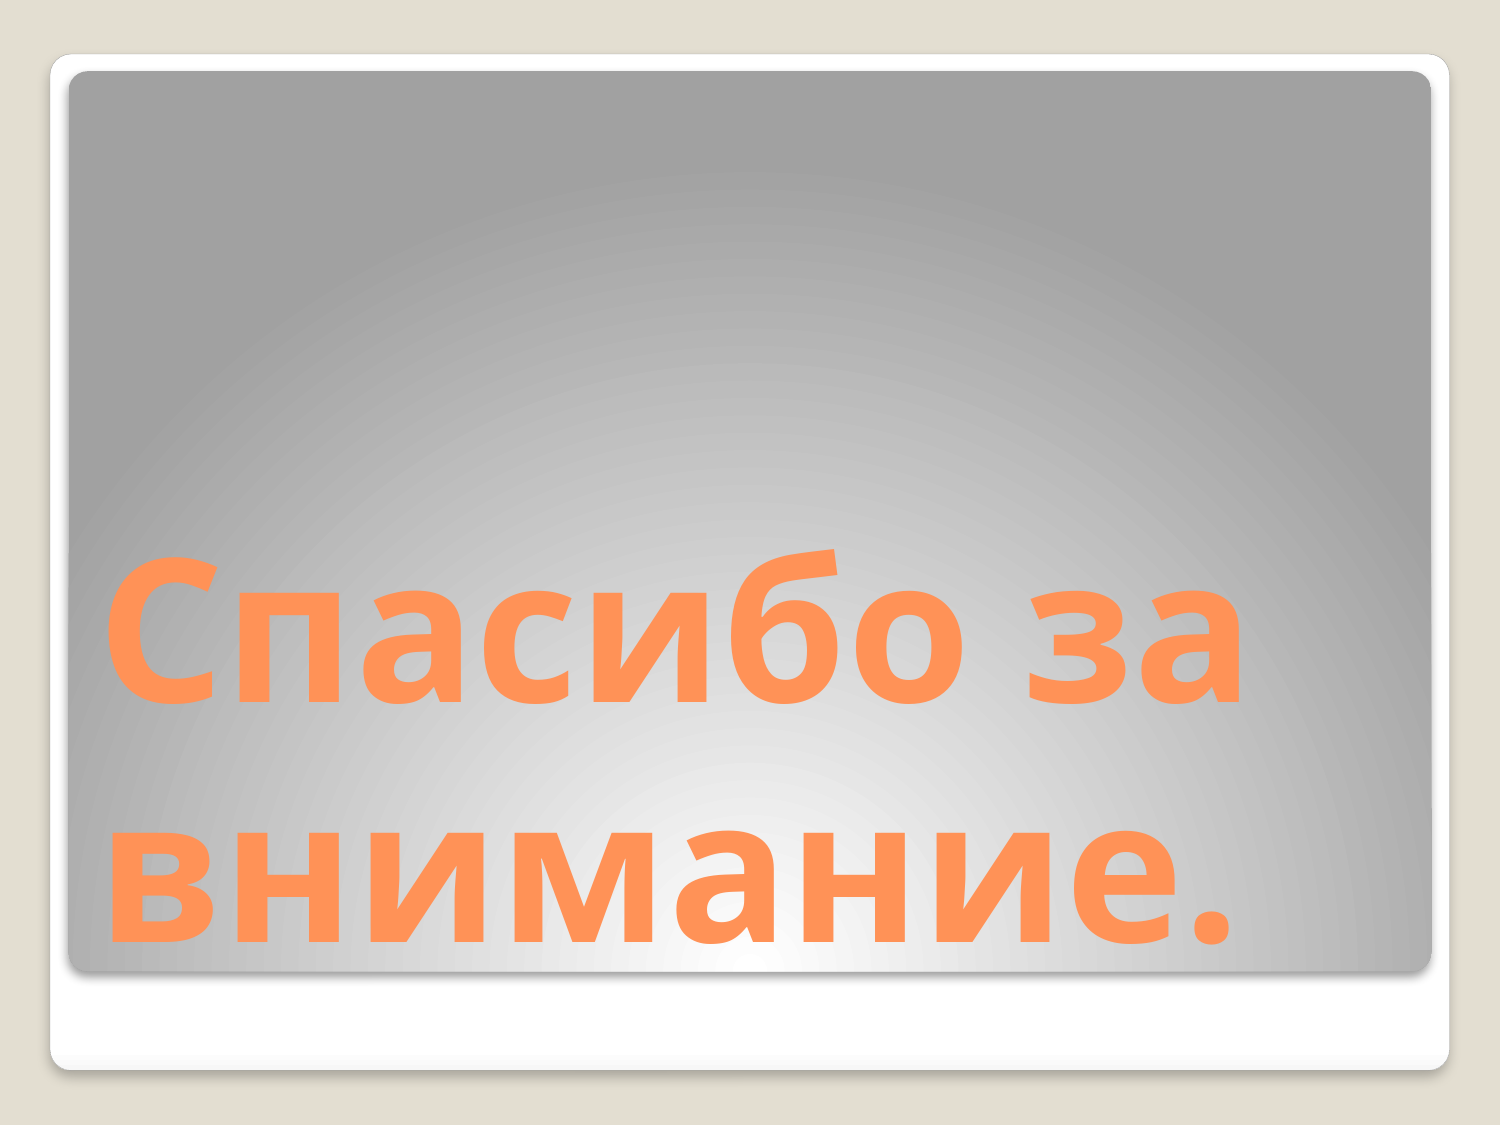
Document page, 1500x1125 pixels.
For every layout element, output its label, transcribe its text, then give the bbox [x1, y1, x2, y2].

title Спасибо за внимание. [82, 257, 1425, 990]
